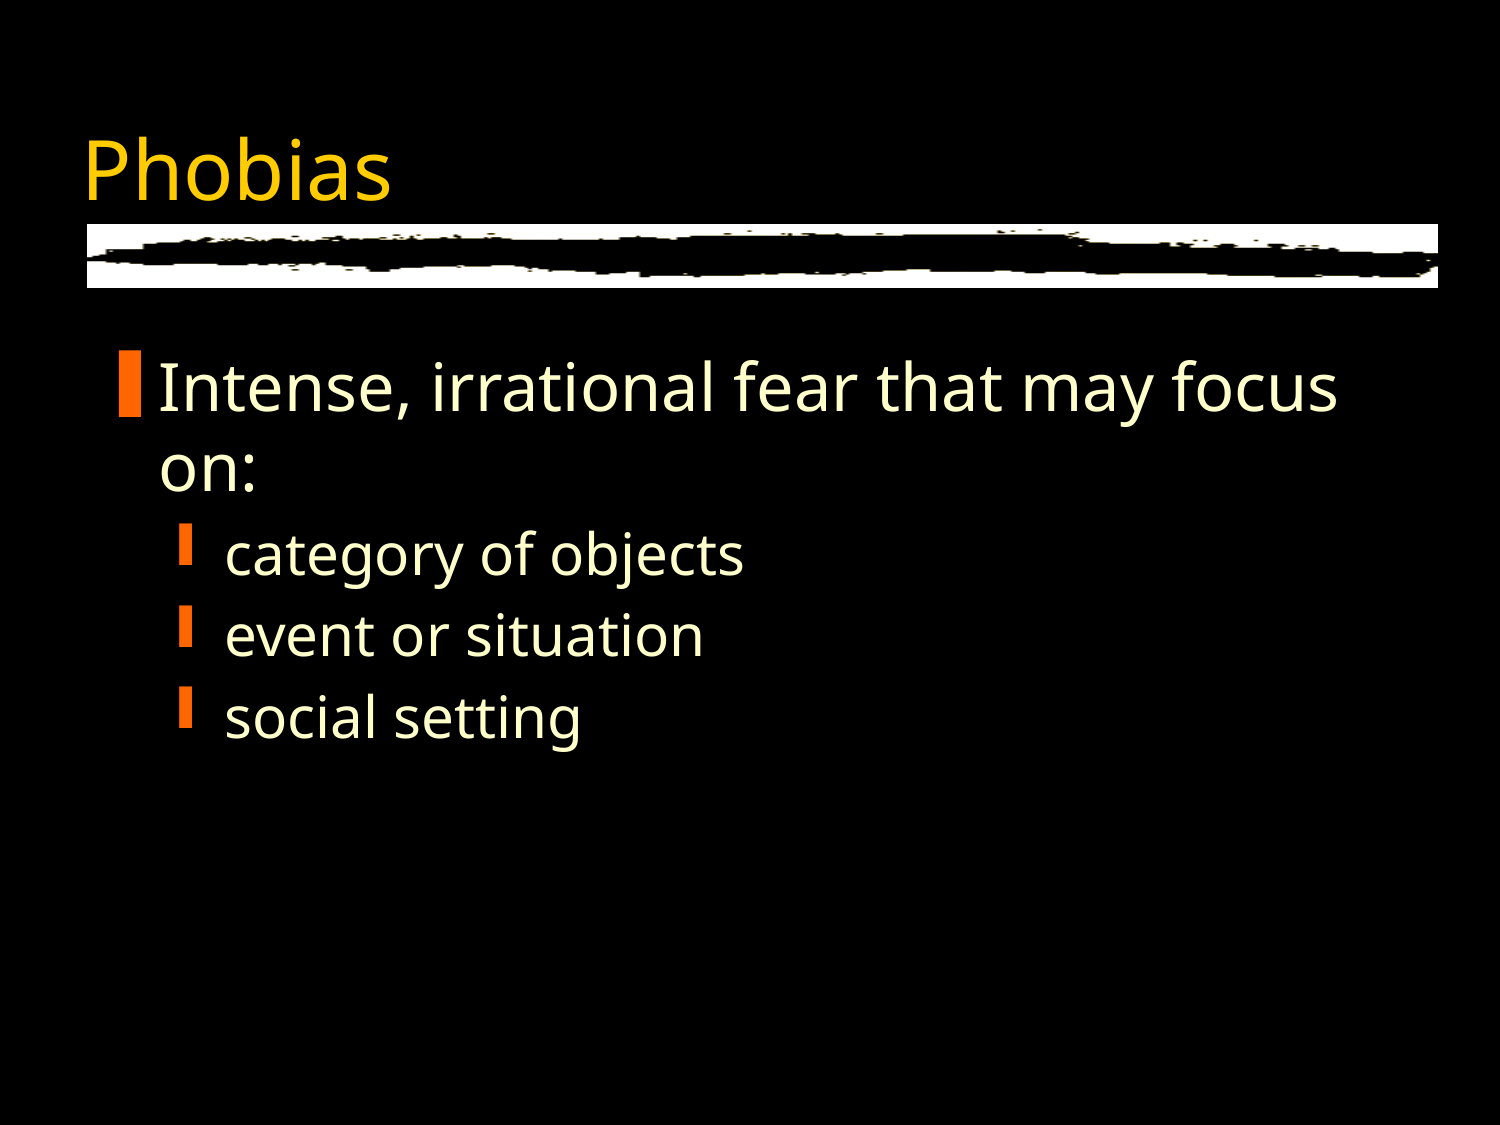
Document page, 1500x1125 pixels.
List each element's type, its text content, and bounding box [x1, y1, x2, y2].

list Intense, irrational fear that may focus on: category of objects event or situation social setting [87, 337, 1430, 888]
title Phobias [66, 37, 1342, 226]
